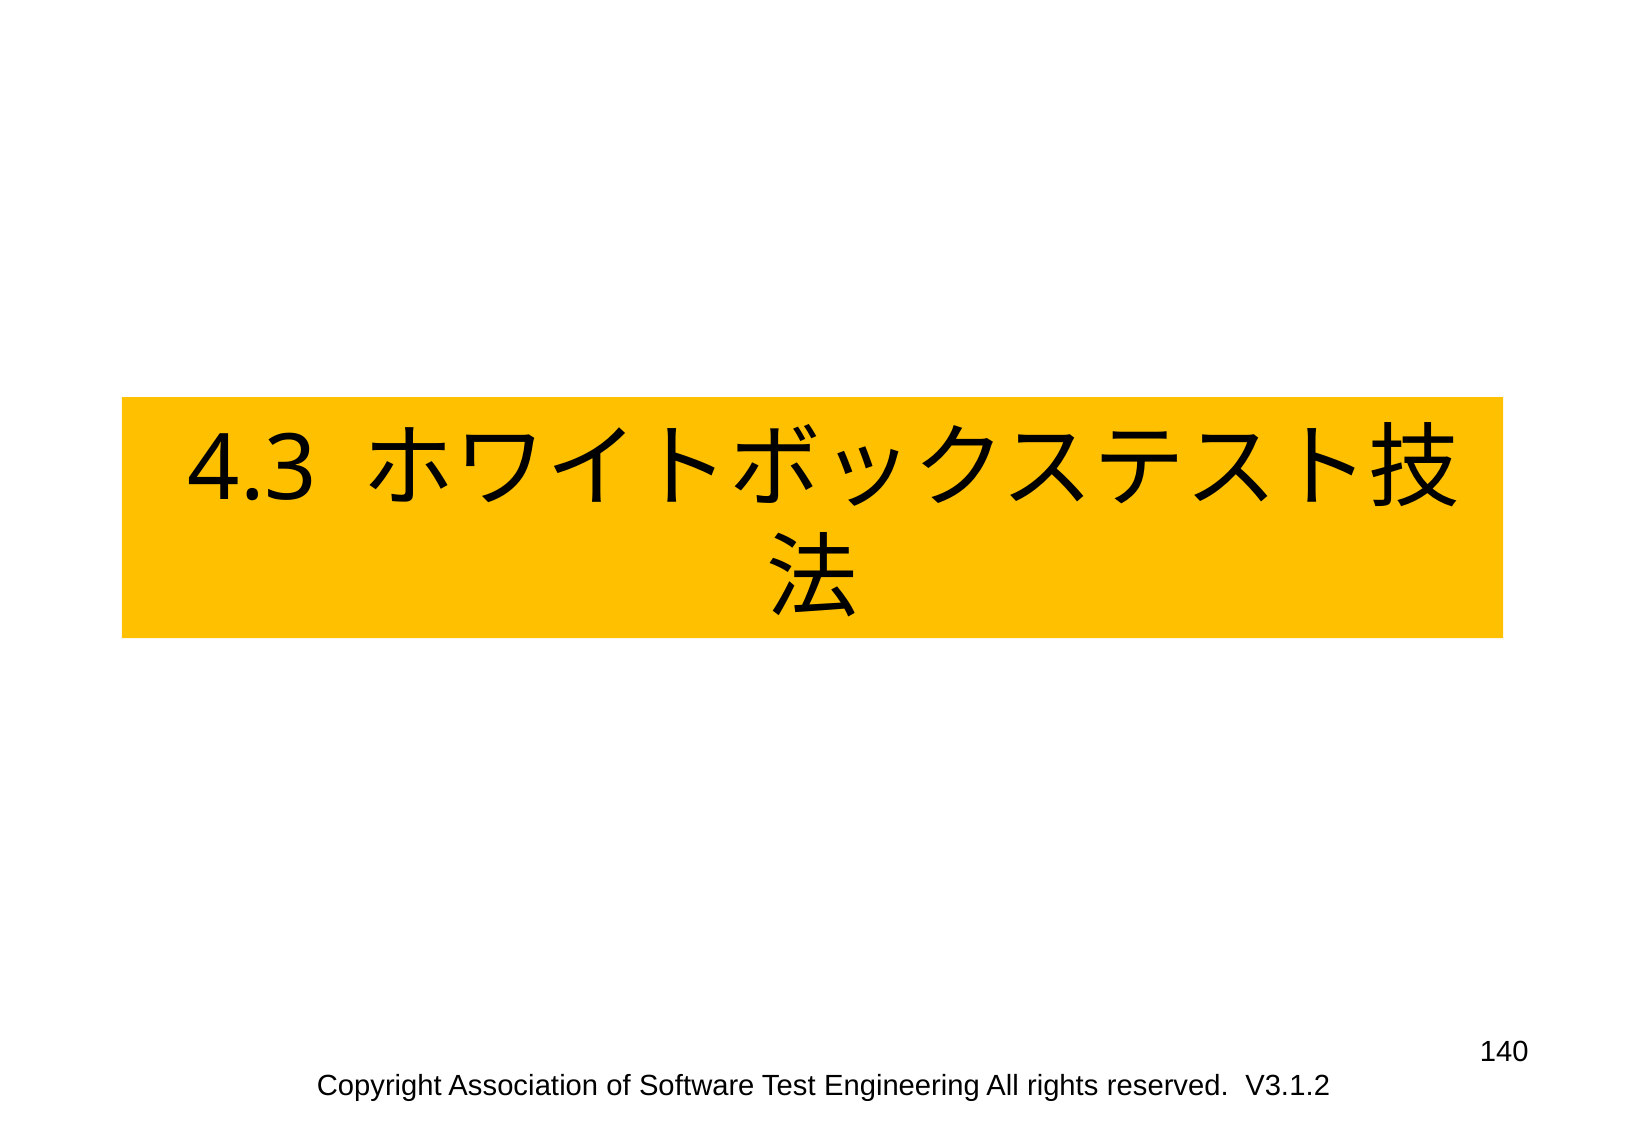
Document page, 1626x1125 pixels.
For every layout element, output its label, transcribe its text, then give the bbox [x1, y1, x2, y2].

footer Copyright Association of Software Test Engineering All rights reserved. V3.1.2 [233, 1058, 1164, 1103]
text_box 4.3 ホワイトボックステスト技法 [121, 397, 1504, 639]
slide_number 140 [1164, 1024, 1544, 1103]
